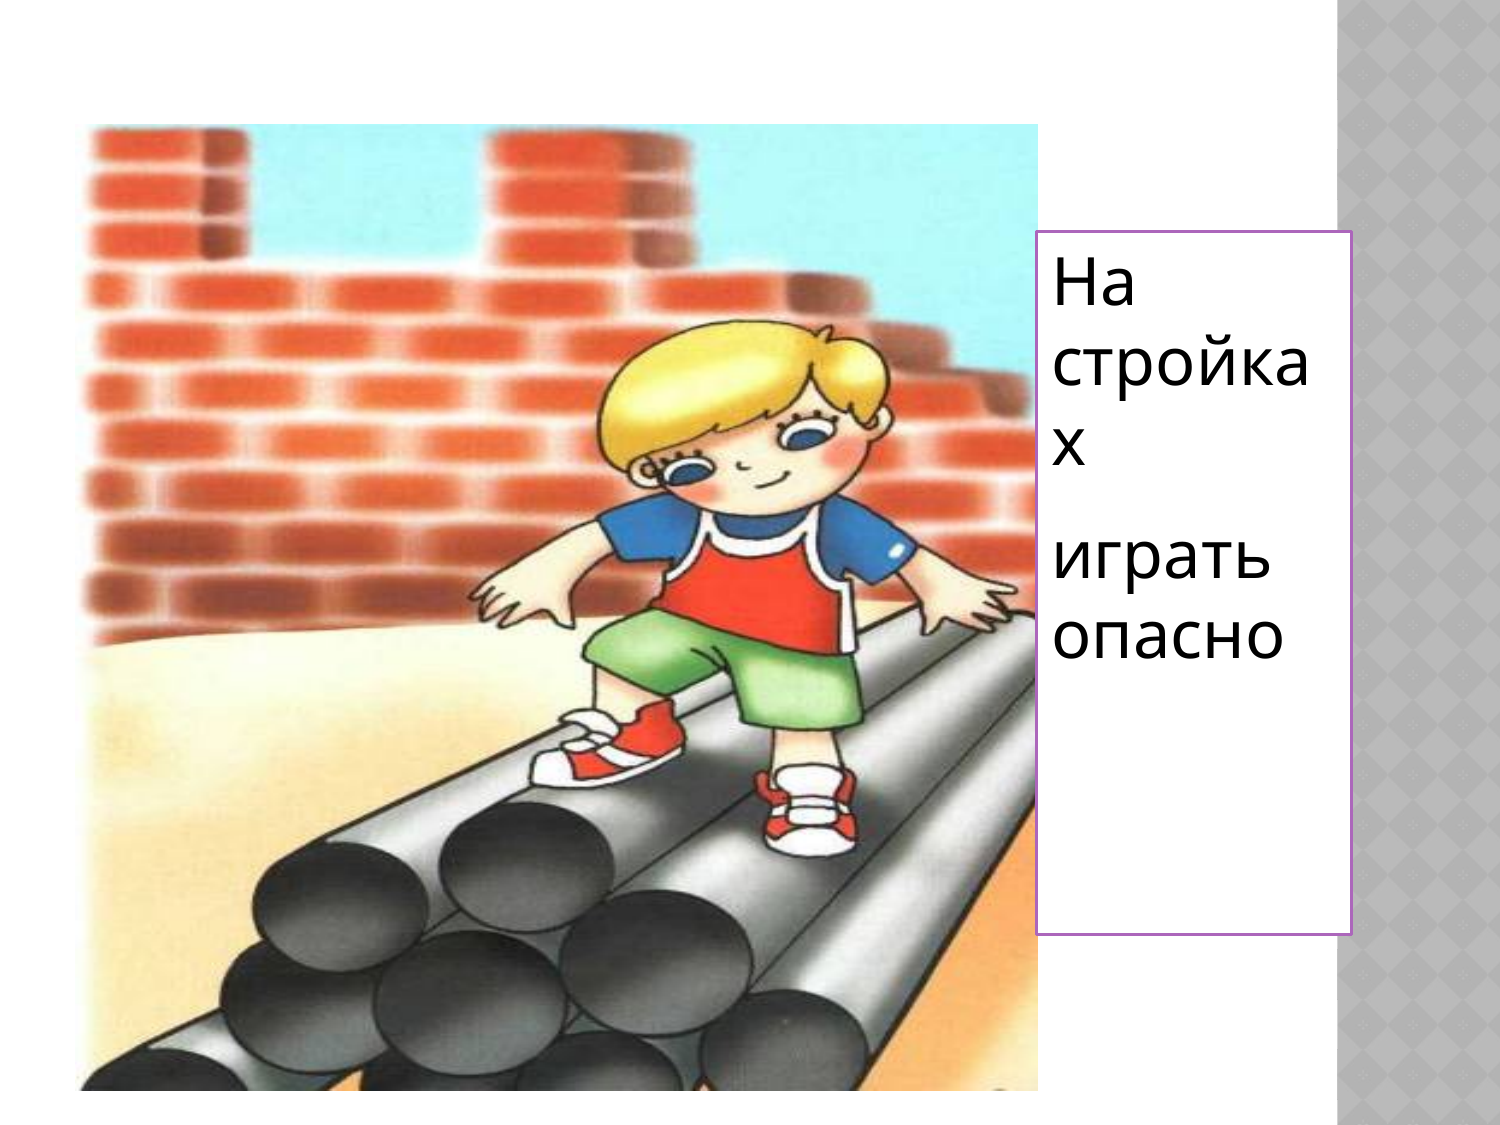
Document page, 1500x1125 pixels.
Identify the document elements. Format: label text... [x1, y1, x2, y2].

text_box На стройках играть опасно [1043, 230, 1353, 936]
picture [74, 124, 1038, 1091]
